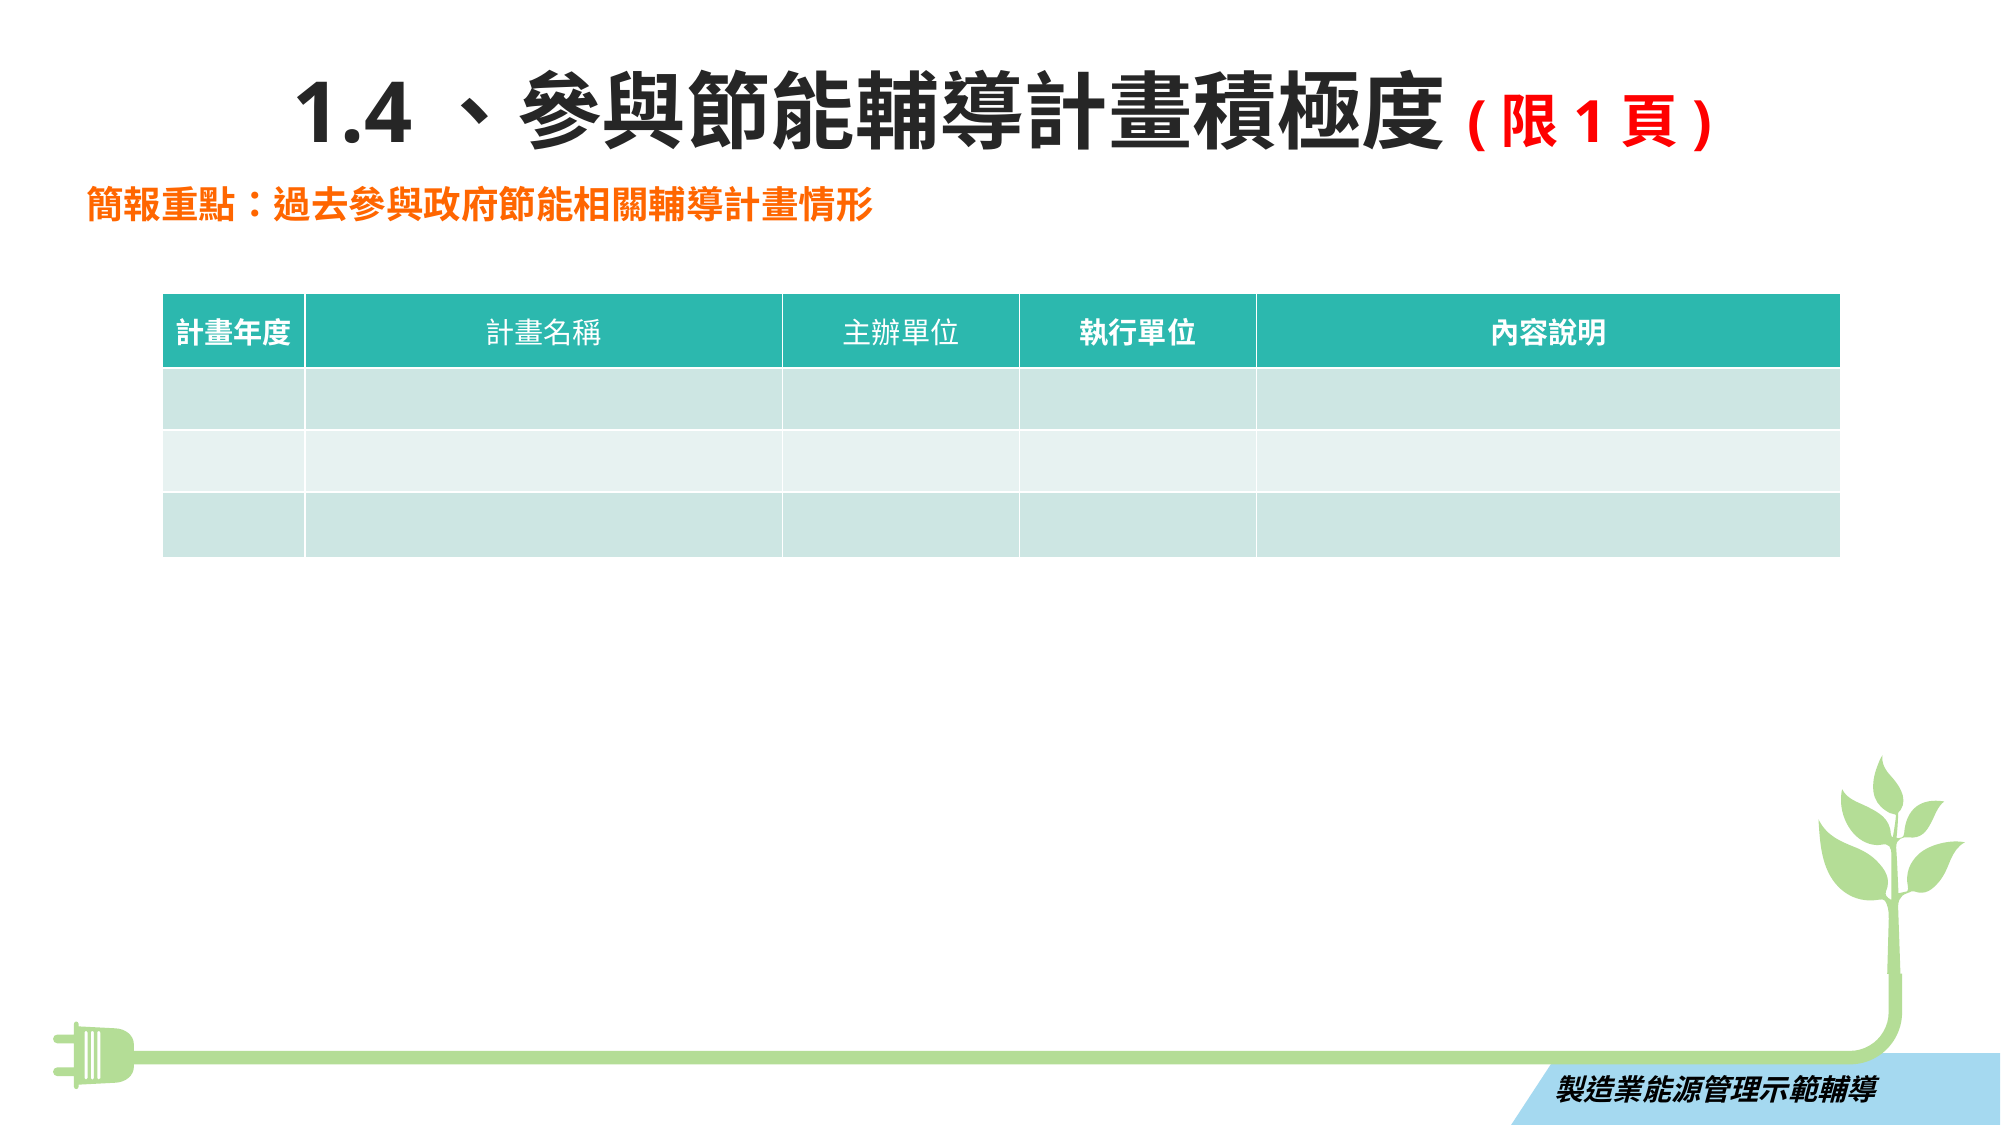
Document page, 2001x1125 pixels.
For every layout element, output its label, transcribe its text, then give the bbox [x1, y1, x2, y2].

table_cell [783, 369, 1019, 429]
table_cell [1020, 369, 1256, 429]
table_cell [1257, 431, 1840, 491]
text_box 簡報重點：過去參與政府節能相關輔導計畫情形 [86, 174, 1412, 234]
table_cell [783, 493, 1019, 557]
table_cell [1257, 369, 1840, 429]
table_cell [163, 431, 304, 491]
table_cell [1020, 431, 1256, 491]
table_header 計畫年度 [163, 294, 304, 367]
table_cell [783, 431, 1019, 491]
table_header 內容說明 [1257, 294, 1840, 367]
table_cell [1257, 493, 1840, 557]
table_header 主辦單位 [783, 294, 1019, 367]
table_cell [306, 431, 782, 491]
list 1.4、參與節能輔導計畫積極度(限1頁) [53, 55, 1952, 175]
table_cell [1020, 493, 1256, 557]
table_header 計畫名稱 [306, 294, 782, 367]
table_cell [163, 493, 304, 557]
table_cell [306, 493, 782, 557]
table_header 執行單位 [1020, 294, 1256, 367]
table_cell [306, 369, 782, 429]
table_cell [163, 369, 304, 429]
